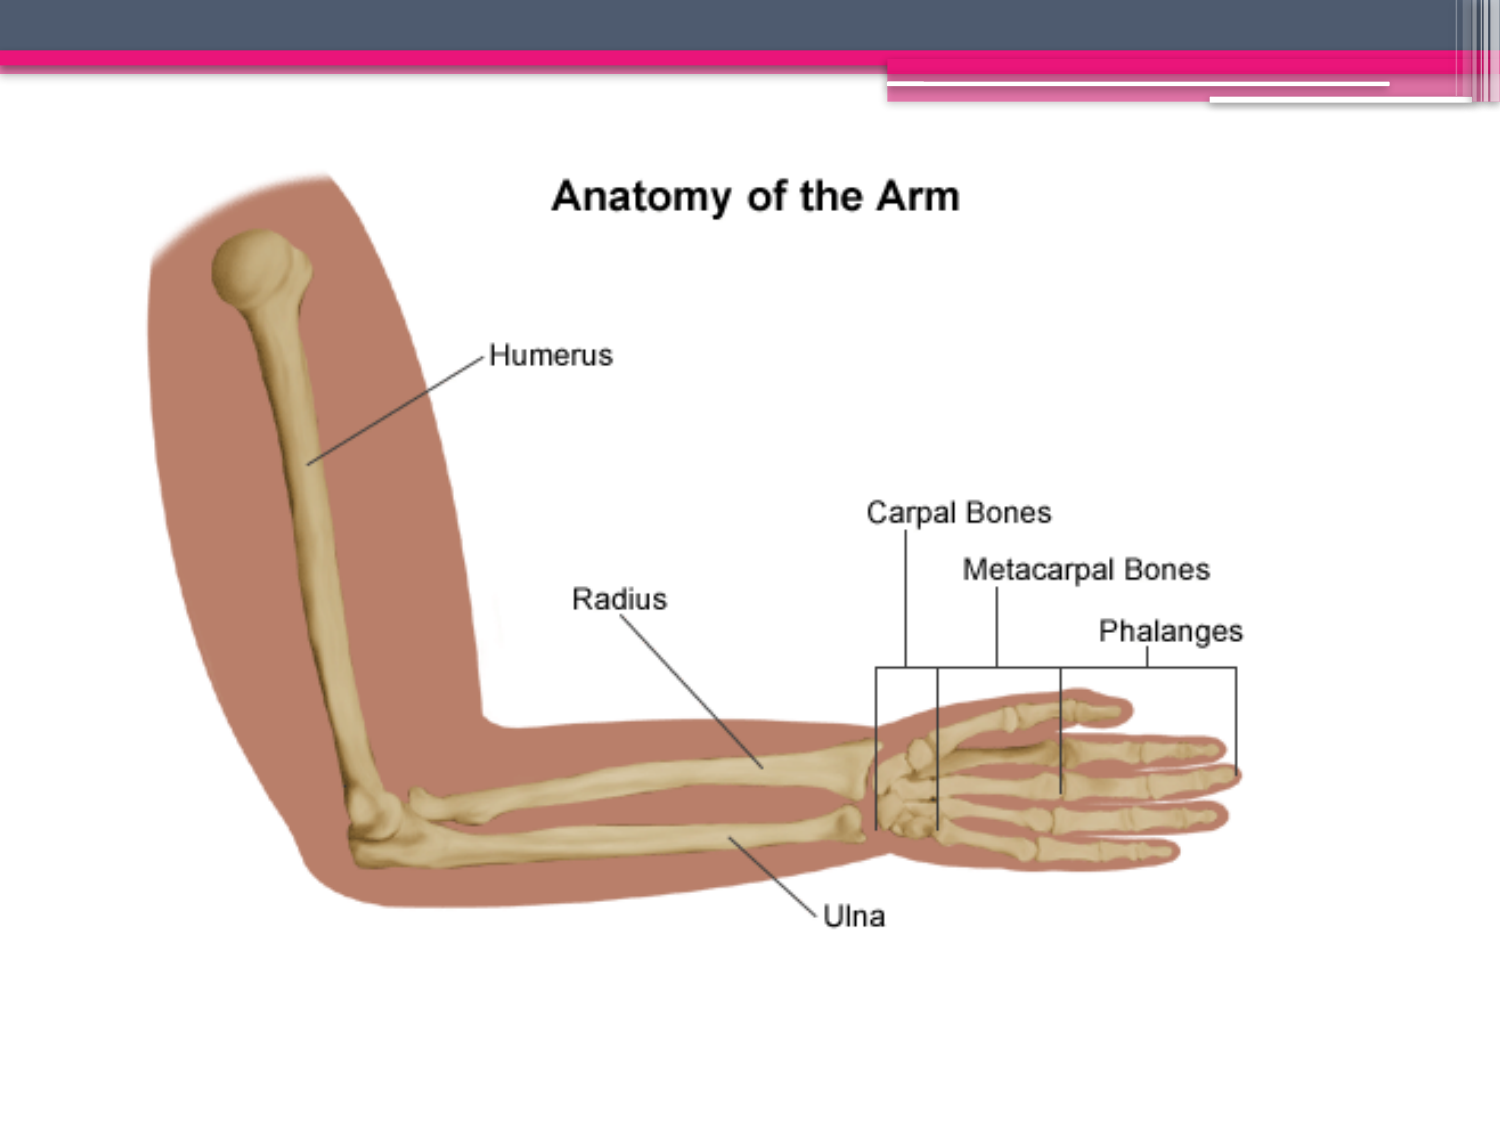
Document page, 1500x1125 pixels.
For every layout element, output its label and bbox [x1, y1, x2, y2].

picture [112, 154, 1320, 976]
